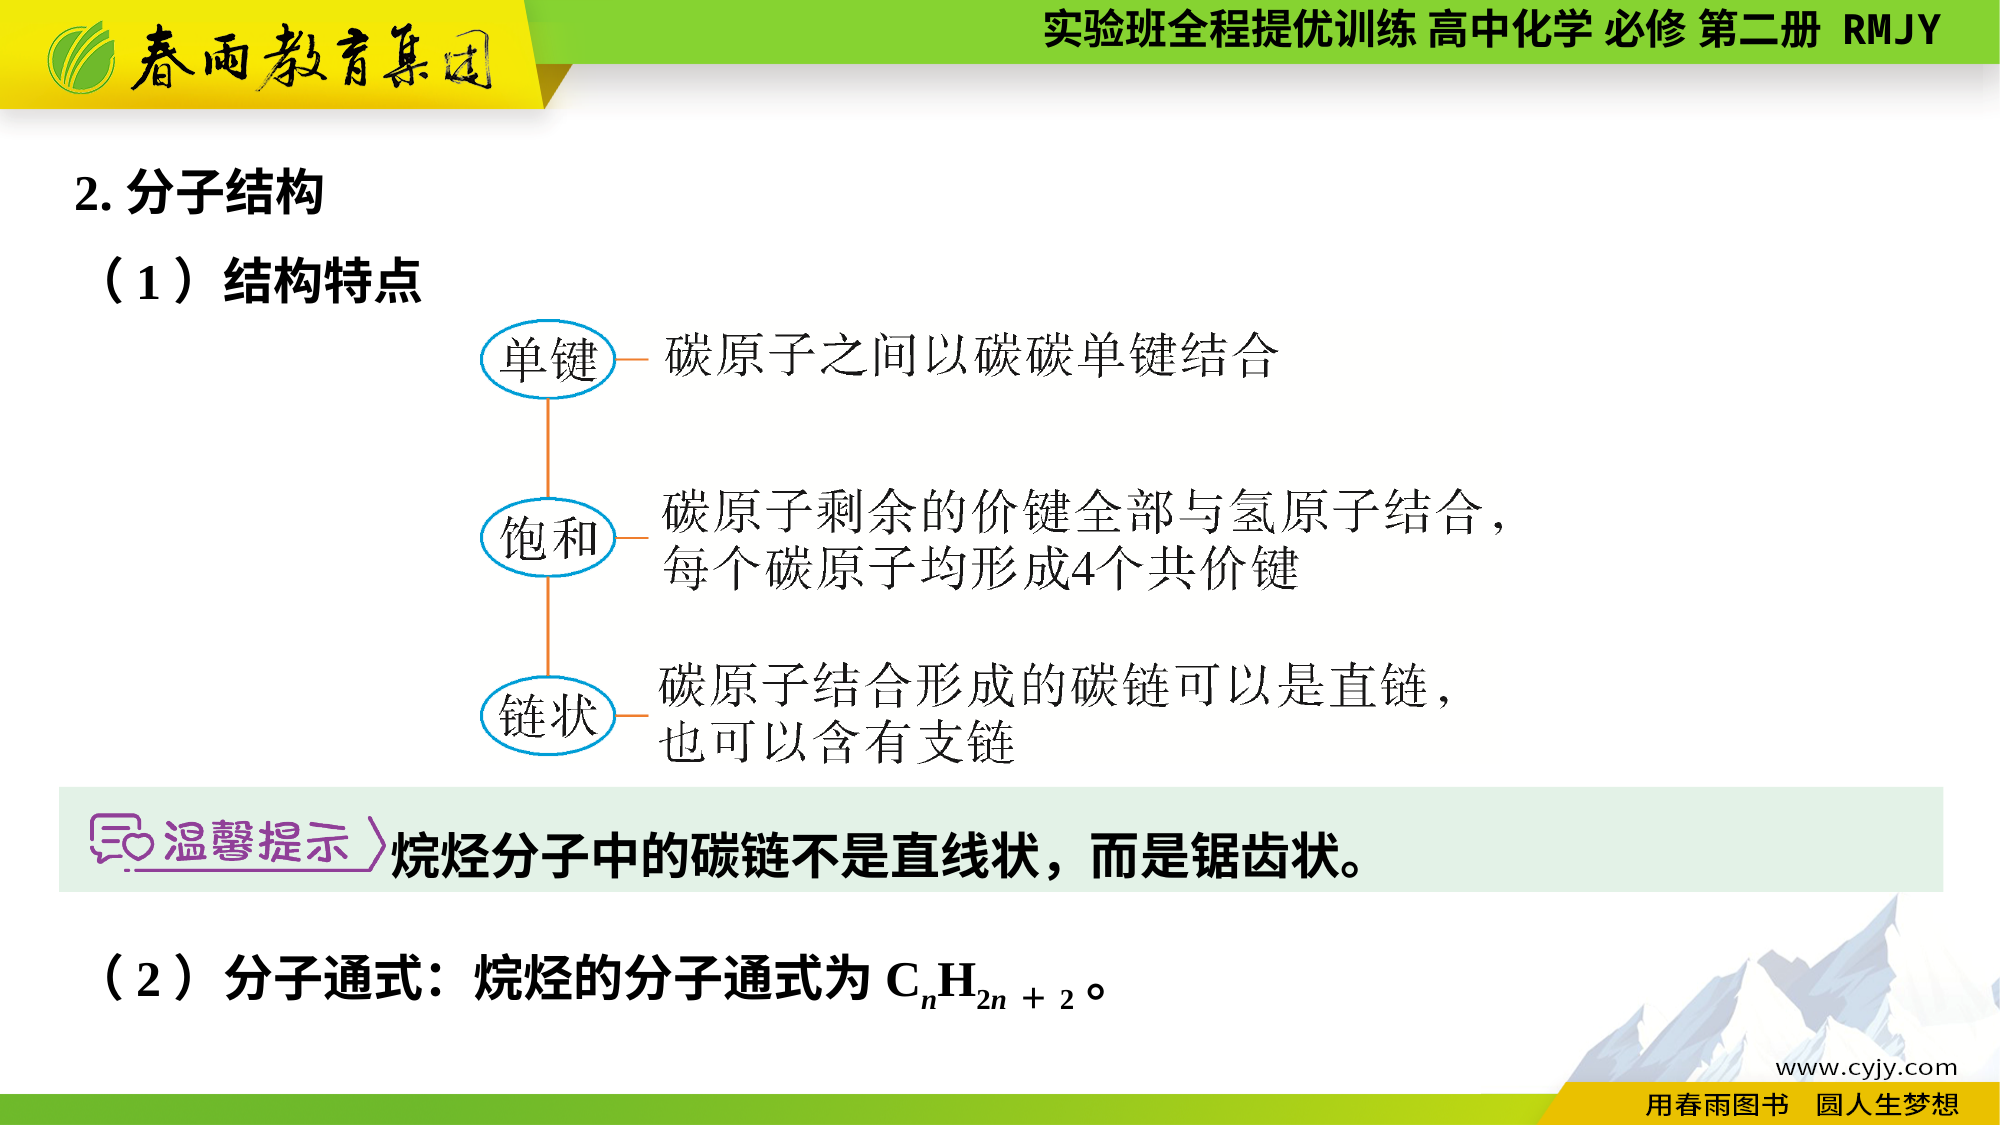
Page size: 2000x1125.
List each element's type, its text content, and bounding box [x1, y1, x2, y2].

picture [0, 0, 2000, 1125]
text_box 烷烃分子中的碳链不是直线状，而是锯齿状。 [59, 786, 1944, 892]
list 2.分子结构 （1）结构特点 [59, 122, 1944, 320]
text_box （2）分子通式：烷烃的分子通式为CnH2n＋2。 [59, 905, 1944, 1023]
